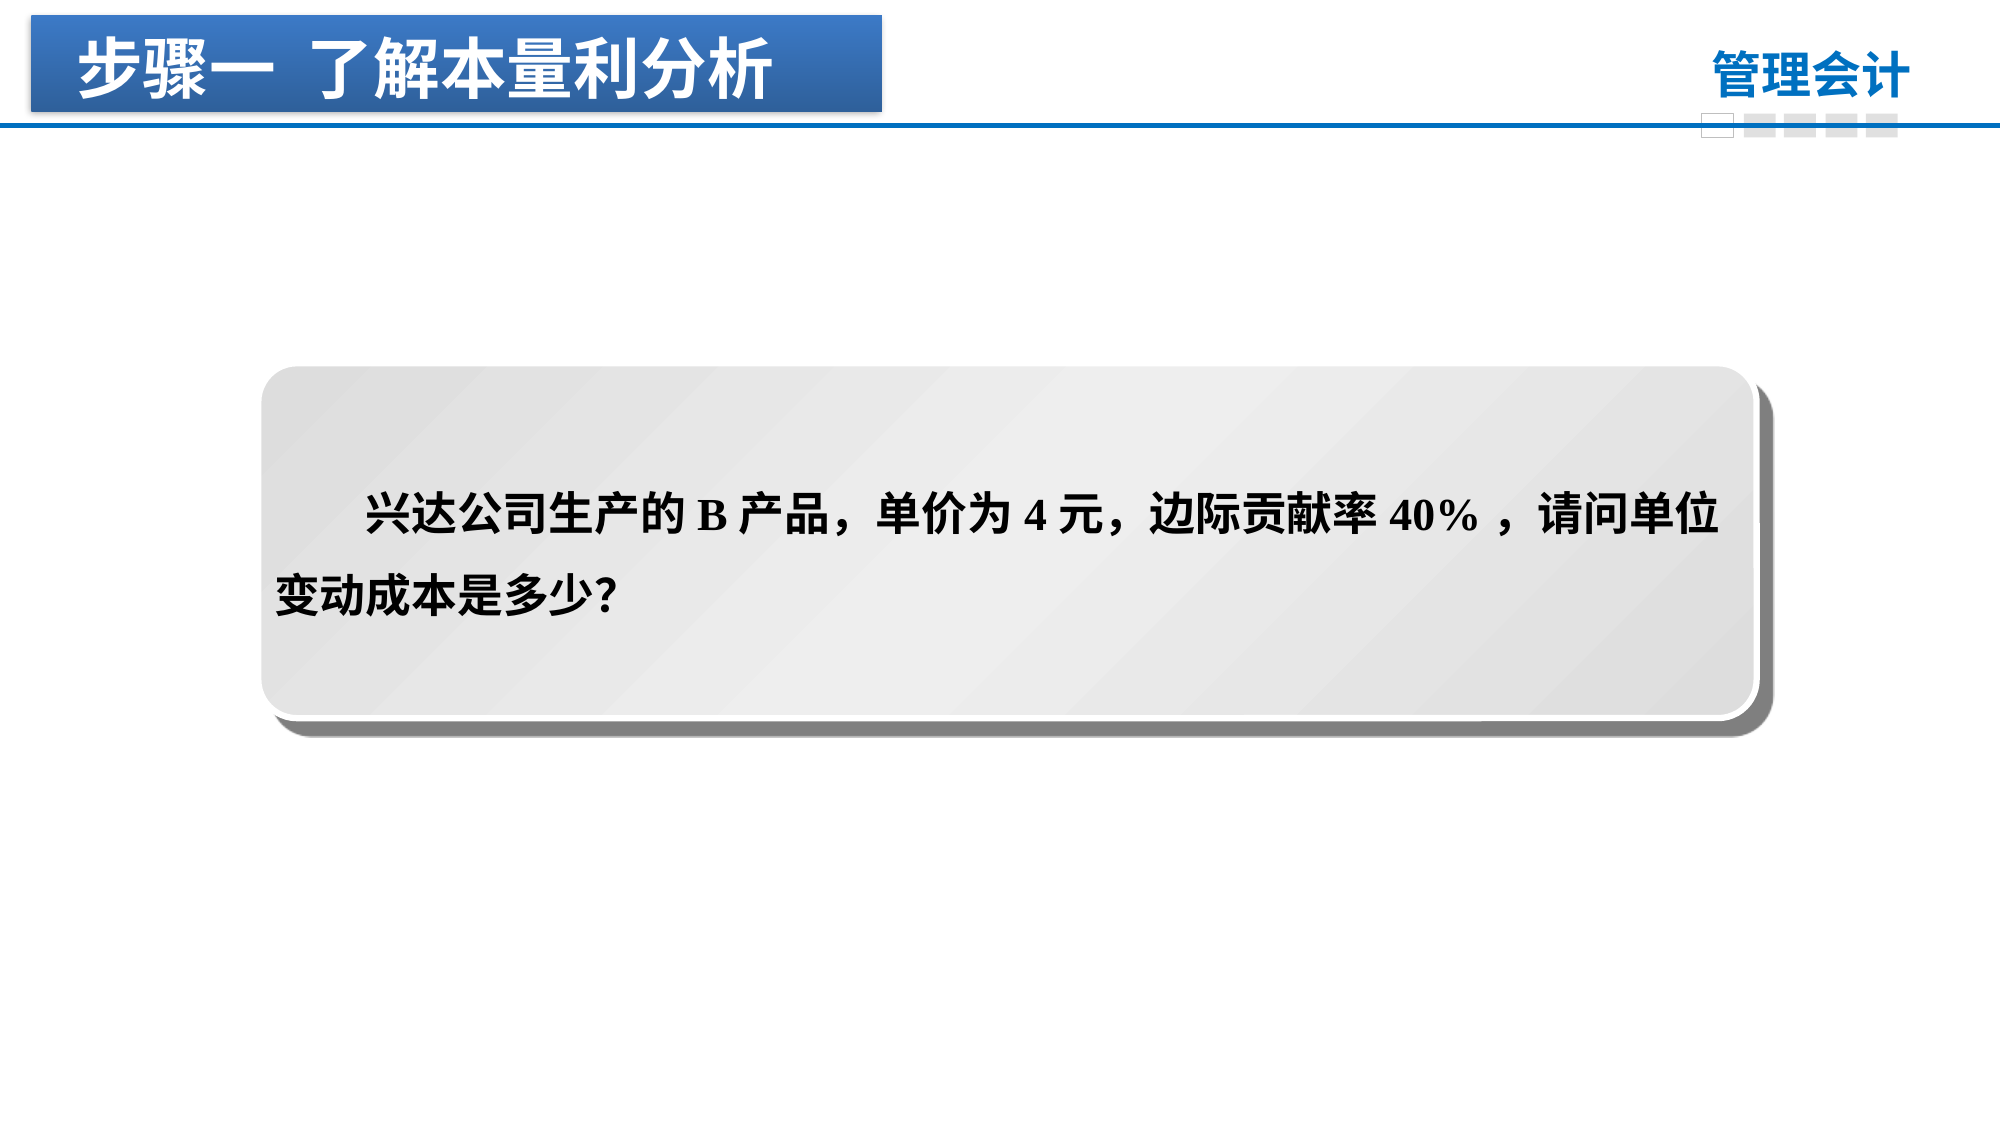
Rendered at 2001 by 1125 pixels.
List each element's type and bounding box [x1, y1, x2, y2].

text_box [258, 362, 1759, 719]
text_box [31, 14, 883, 197]
